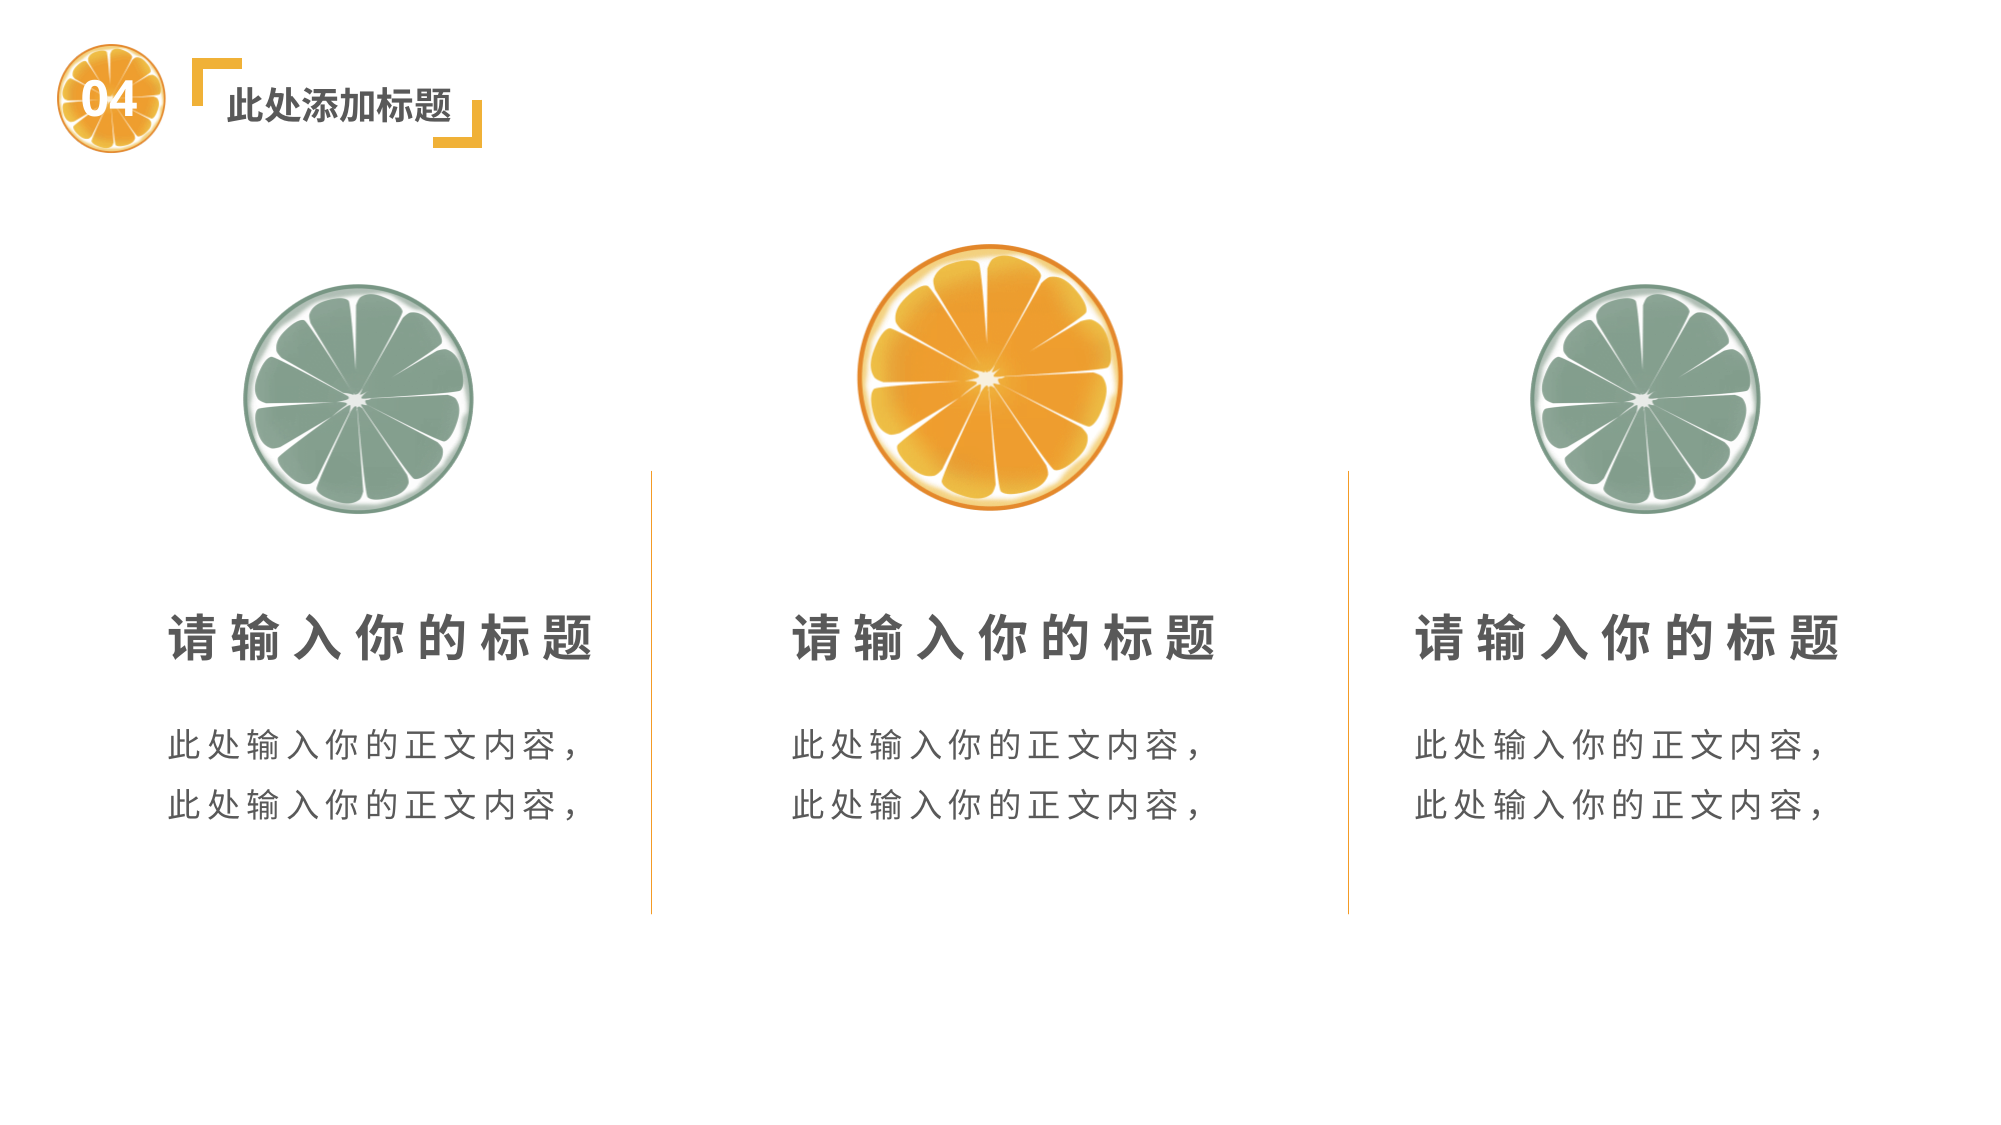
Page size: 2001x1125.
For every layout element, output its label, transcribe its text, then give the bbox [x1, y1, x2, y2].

text_box 请输入你的标题 [1399, 599, 1893, 675]
picture [850, 244, 1139, 518]
text_box 此处输入你的正文内容，此处输入你的正文内容， [1399, 696, 1855, 832]
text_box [651, 471, 1349, 915]
text_box 请输入你的标题 [153, 599, 646, 675]
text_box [54, 44, 477, 156]
picture [1494, 273, 1797, 518]
text_box 此处输入你的正文内容，此处输入你的正文内容， [153, 696, 608, 832]
picture [207, 273, 510, 518]
